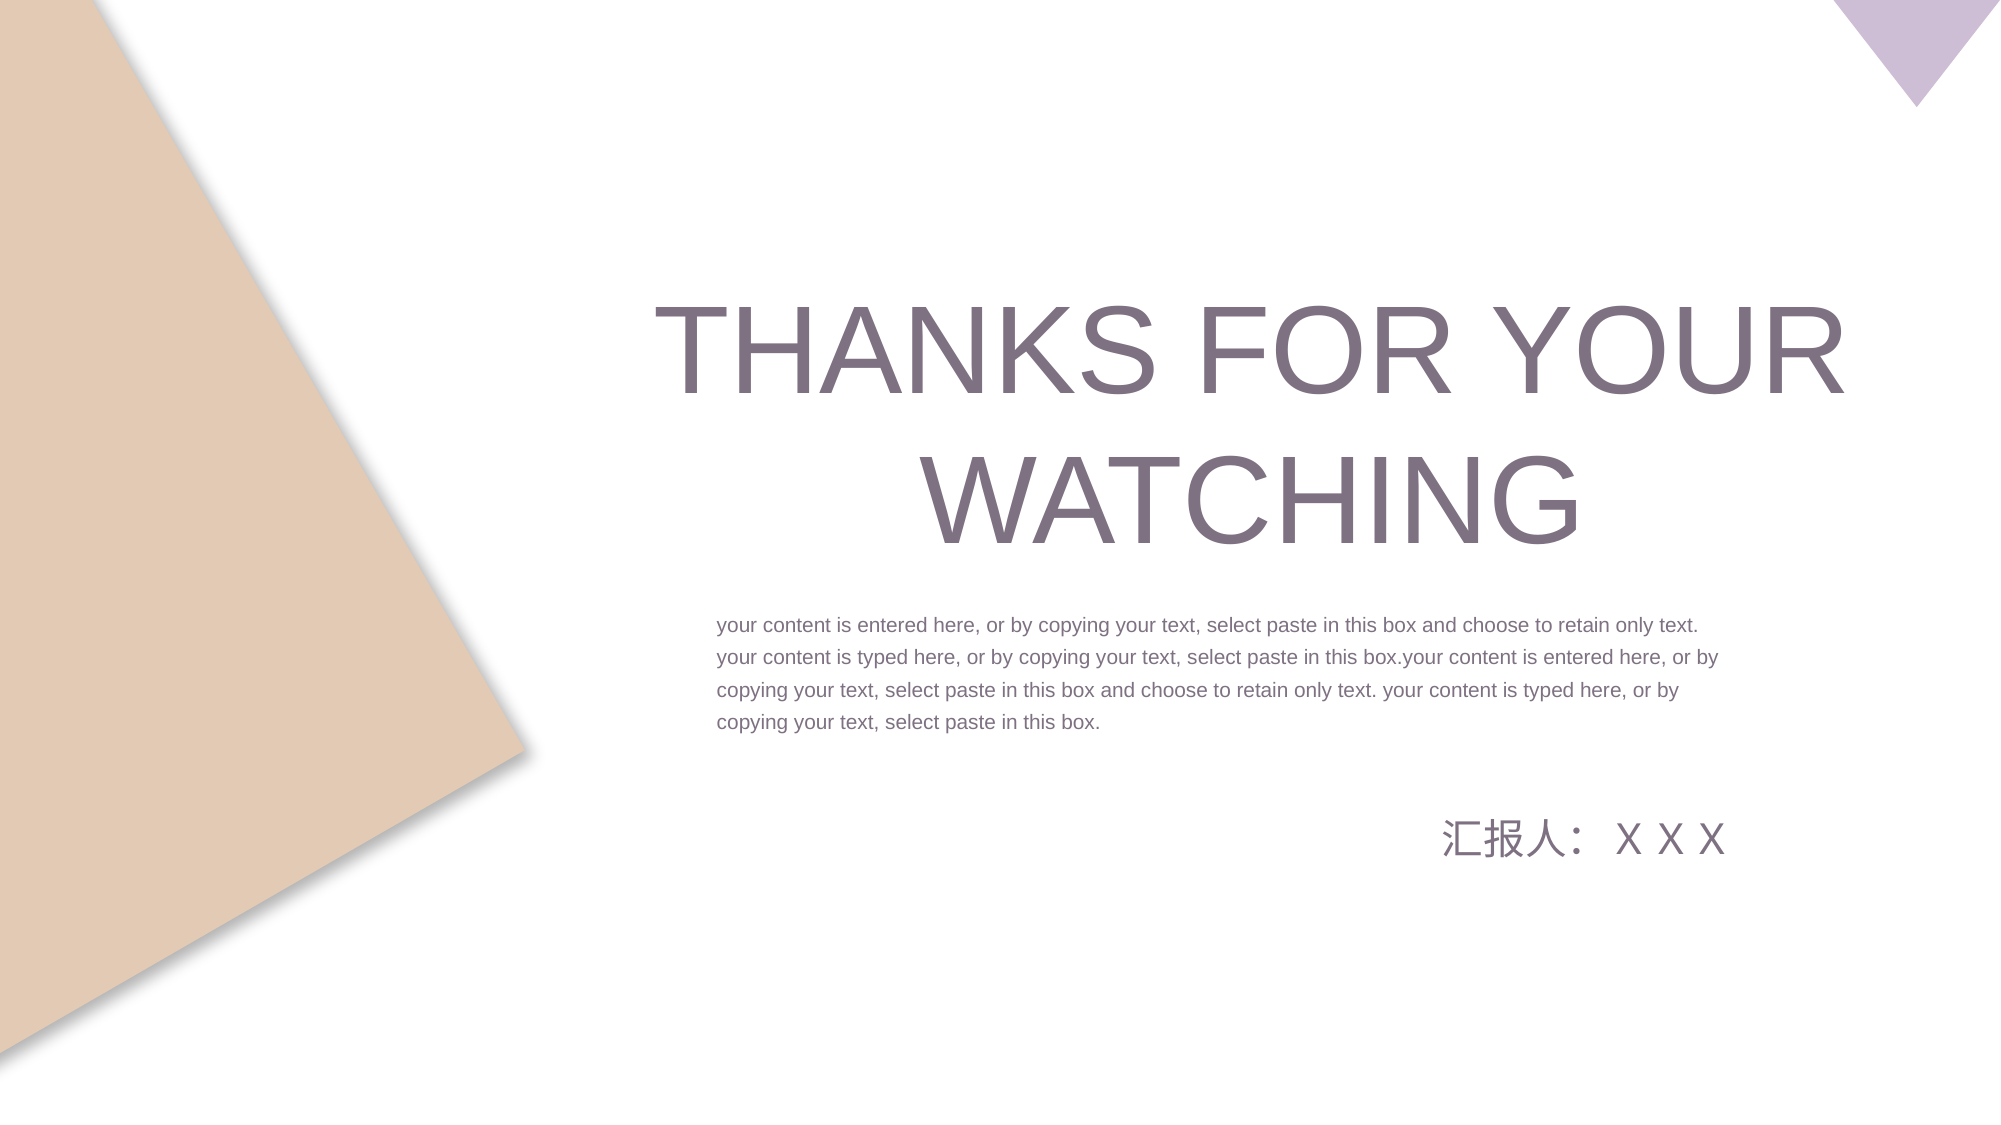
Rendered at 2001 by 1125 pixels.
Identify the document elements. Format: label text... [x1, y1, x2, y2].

text_box [1832, 0, 2000, 109]
text_box THANKS FOR YOUR WATCHING [638, 261, 1867, 576]
text_box [0, 0, 527, 1055]
text_box your content is entered here, or by copying your text, select paste in this box and choose to retain only text. your content is typed here, or by copying your text, select paste in this box.your content is entered here, or by copying your text, select paste in this box and choose to retain only text. your content is typed here, or by copying your text, select paste in this box. [701, 596, 1749, 774]
text_box 汇报人：ＸＸＸ [1426, 805, 1749, 871]
